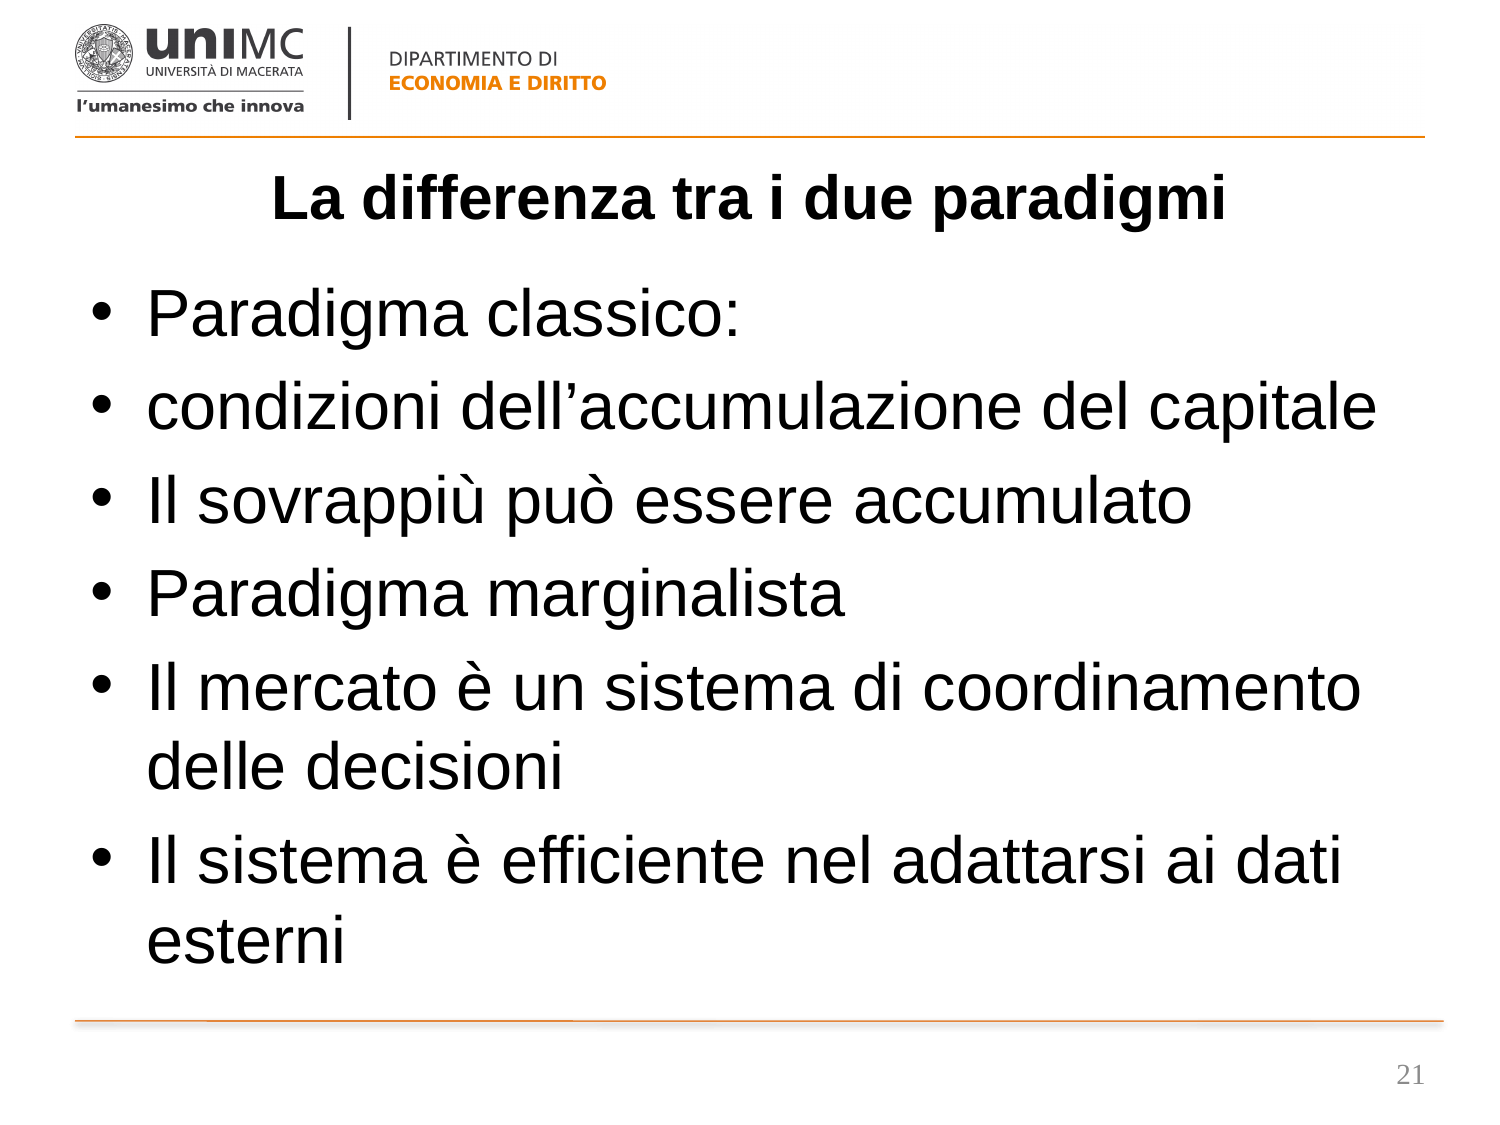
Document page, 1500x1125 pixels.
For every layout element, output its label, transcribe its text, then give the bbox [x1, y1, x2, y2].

slide_number 21 [1091, 1042, 1442, 1103]
picture [75, 24, 1425, 138]
title La differenza tra i due paradigmi [75, 149, 1425, 241]
list Paradigma classico: condizioni dell’accumulazione del capitale Il sovrappiù può essere accumulato Paradigma marginalista Il mercato è un sistema di coordinamento delle decisioni Il sistema è efficiente nel adattarsi ai dati esterni [75, 262, 1425, 1005]
